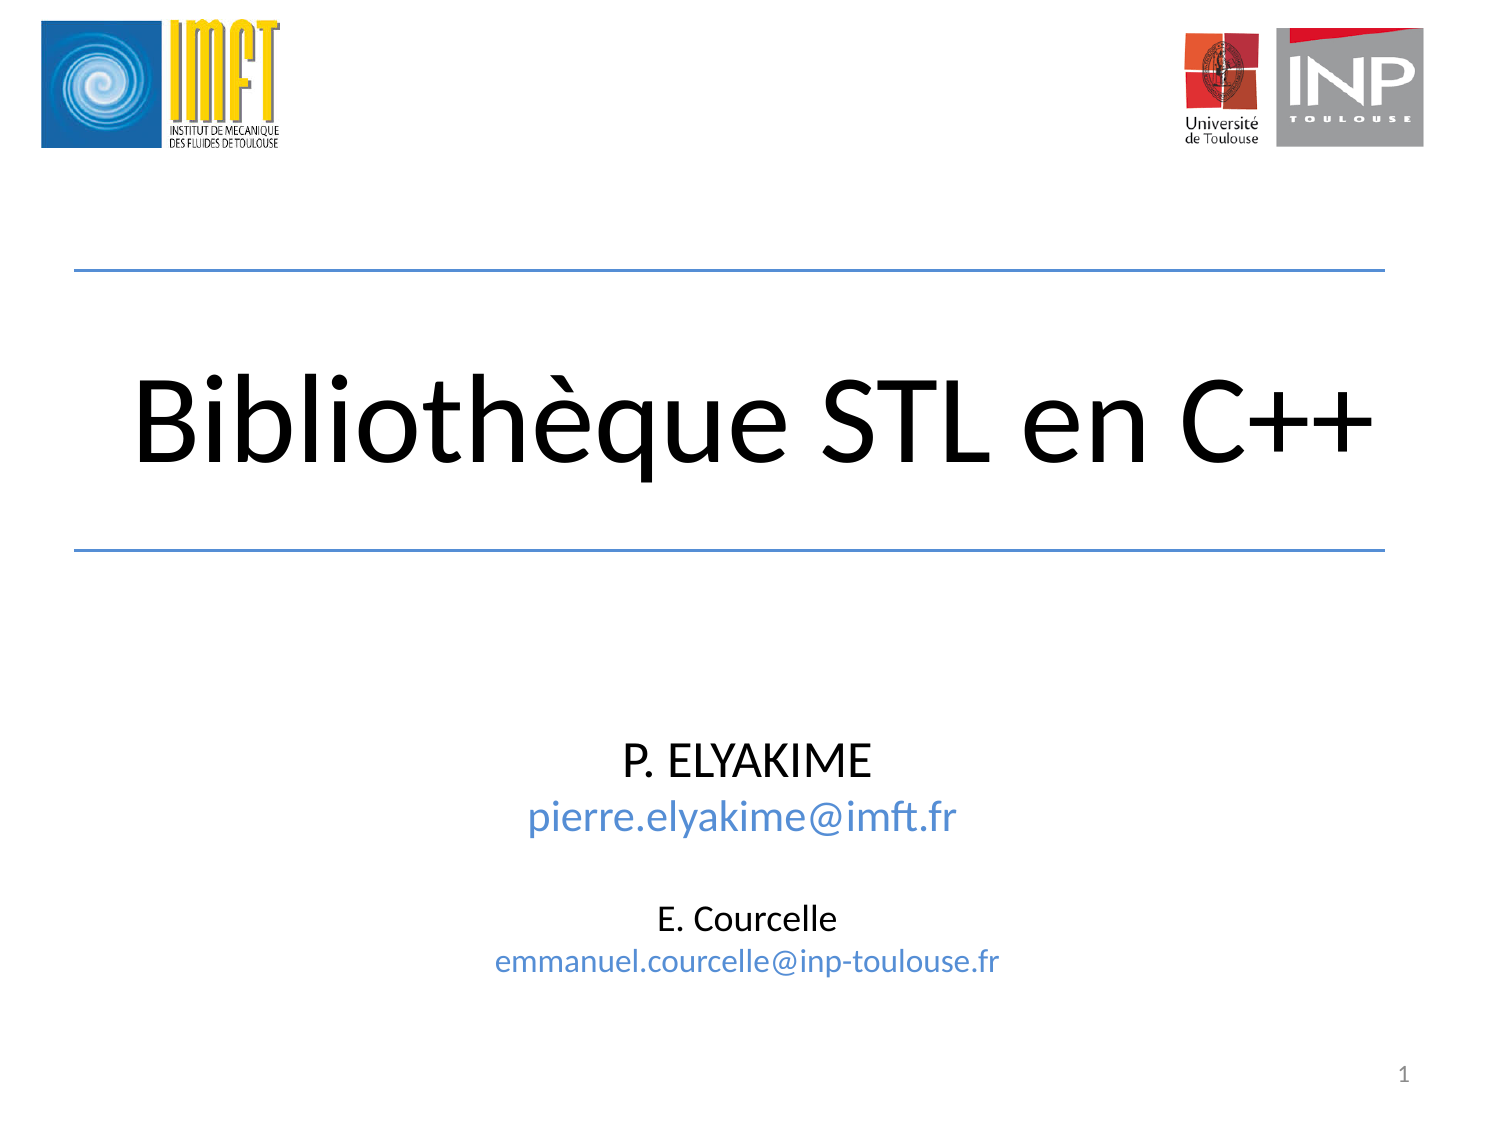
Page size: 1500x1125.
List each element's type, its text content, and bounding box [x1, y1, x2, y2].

text_box P. ELYAKIME pierre.elyakime@imft.fr E. Courcelle emmanuel.courcelle@inp-toulouse.fr [110, 716, 1386, 989]
title Bibliothèque STL en C++ [116, 326, 1392, 599]
picture [1174, 19, 1428, 156]
slide_number 1 [1074, 1042, 1425, 1103]
picture [40, 18, 280, 149]
